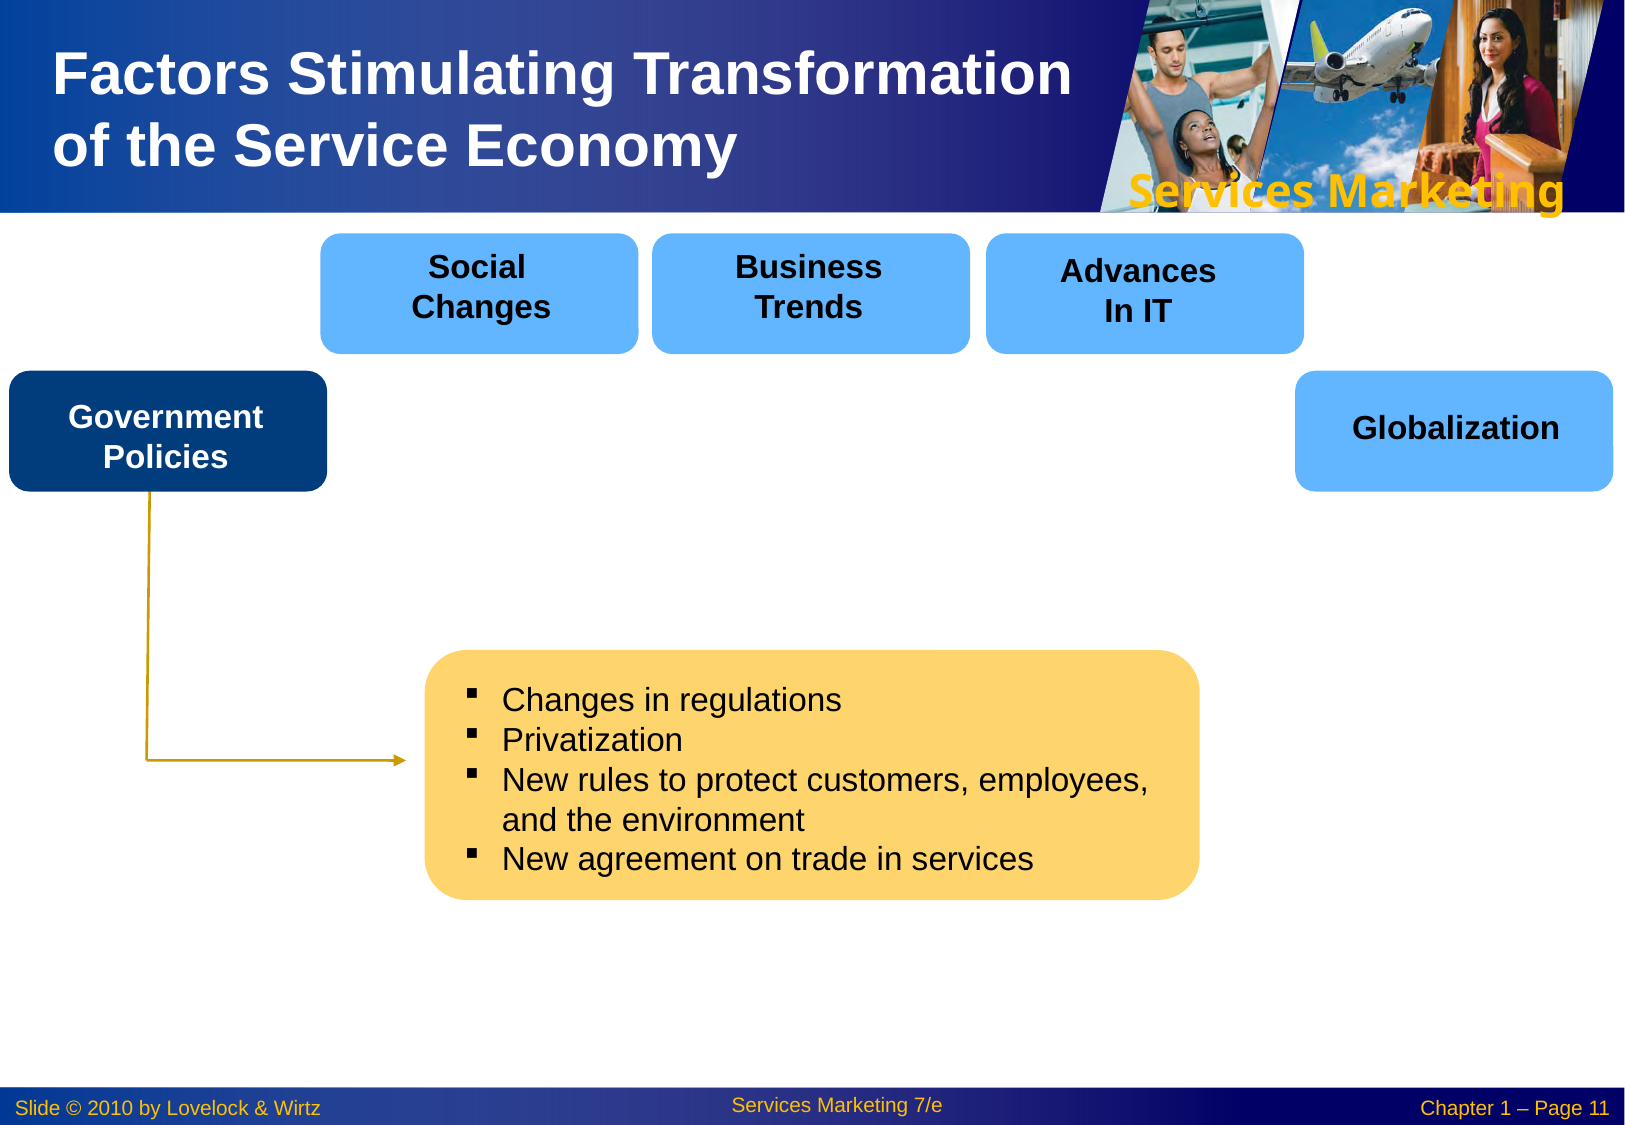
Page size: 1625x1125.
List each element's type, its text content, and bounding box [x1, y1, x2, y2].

title Factors Stimulating Transformation of the Service Economy [36, 37, 1100, 176]
picture [1100, 0, 1604, 213]
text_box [0, 233, 1614, 901]
picture [1546, 187, 1556, 202]
picture [1162, 186, 1172, 192]
